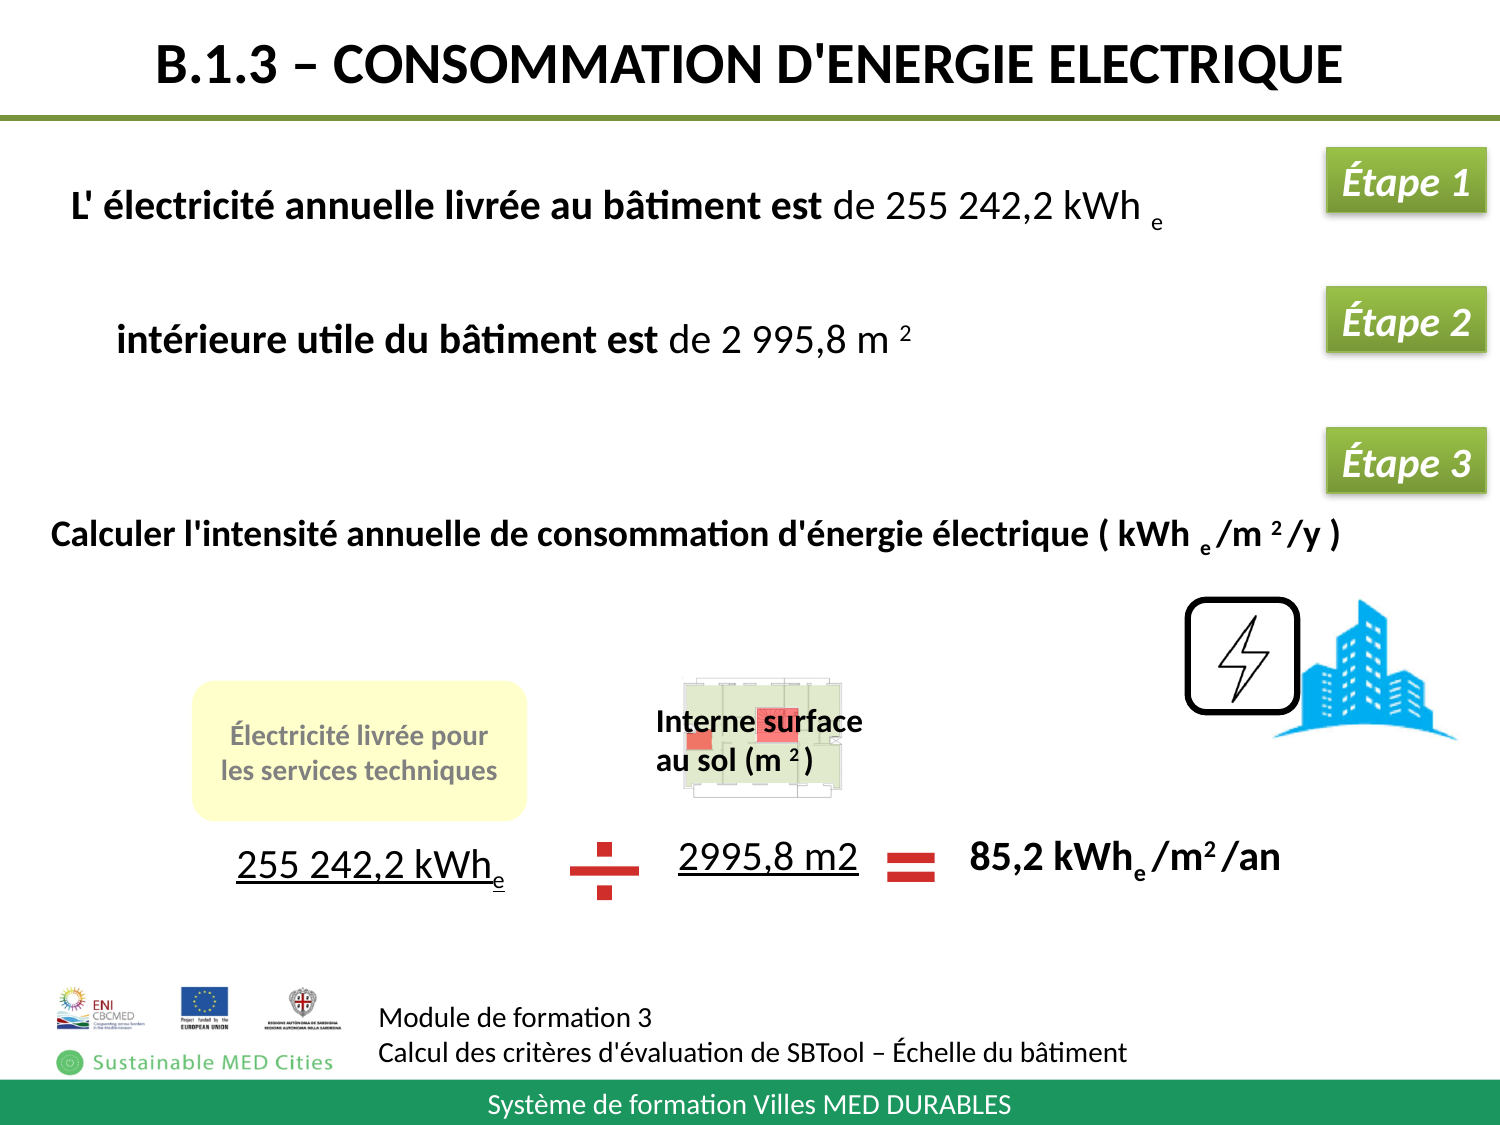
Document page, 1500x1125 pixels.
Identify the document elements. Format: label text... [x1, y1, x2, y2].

text_box L' électricité annuelle livrée au bâtiment est de 255 242,2 kWh e [56, 170, 1179, 243]
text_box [191, 675, 1306, 936]
text_box Étape 1 [1326, 147, 1487, 213]
title B.1.3 – CONSOMMATION D'ENERGIE ELECTRIQUE [0, 0, 1500, 121]
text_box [1187, 594, 1465, 752]
text_box Étape 2 [1326, 286, 1487, 353]
text_box Étape 3 [1326, 427, 1487, 494]
text_box intérieure utile du bâtiment est de 2 995,8 m 2 [101, 304, 936, 370]
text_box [0, 972, 1500, 1125]
text_box Calculer l'intensité annuelle de consommation d'énergie électrique ( kWh e /m 2 /y ) [36, 501, 1438, 895]
